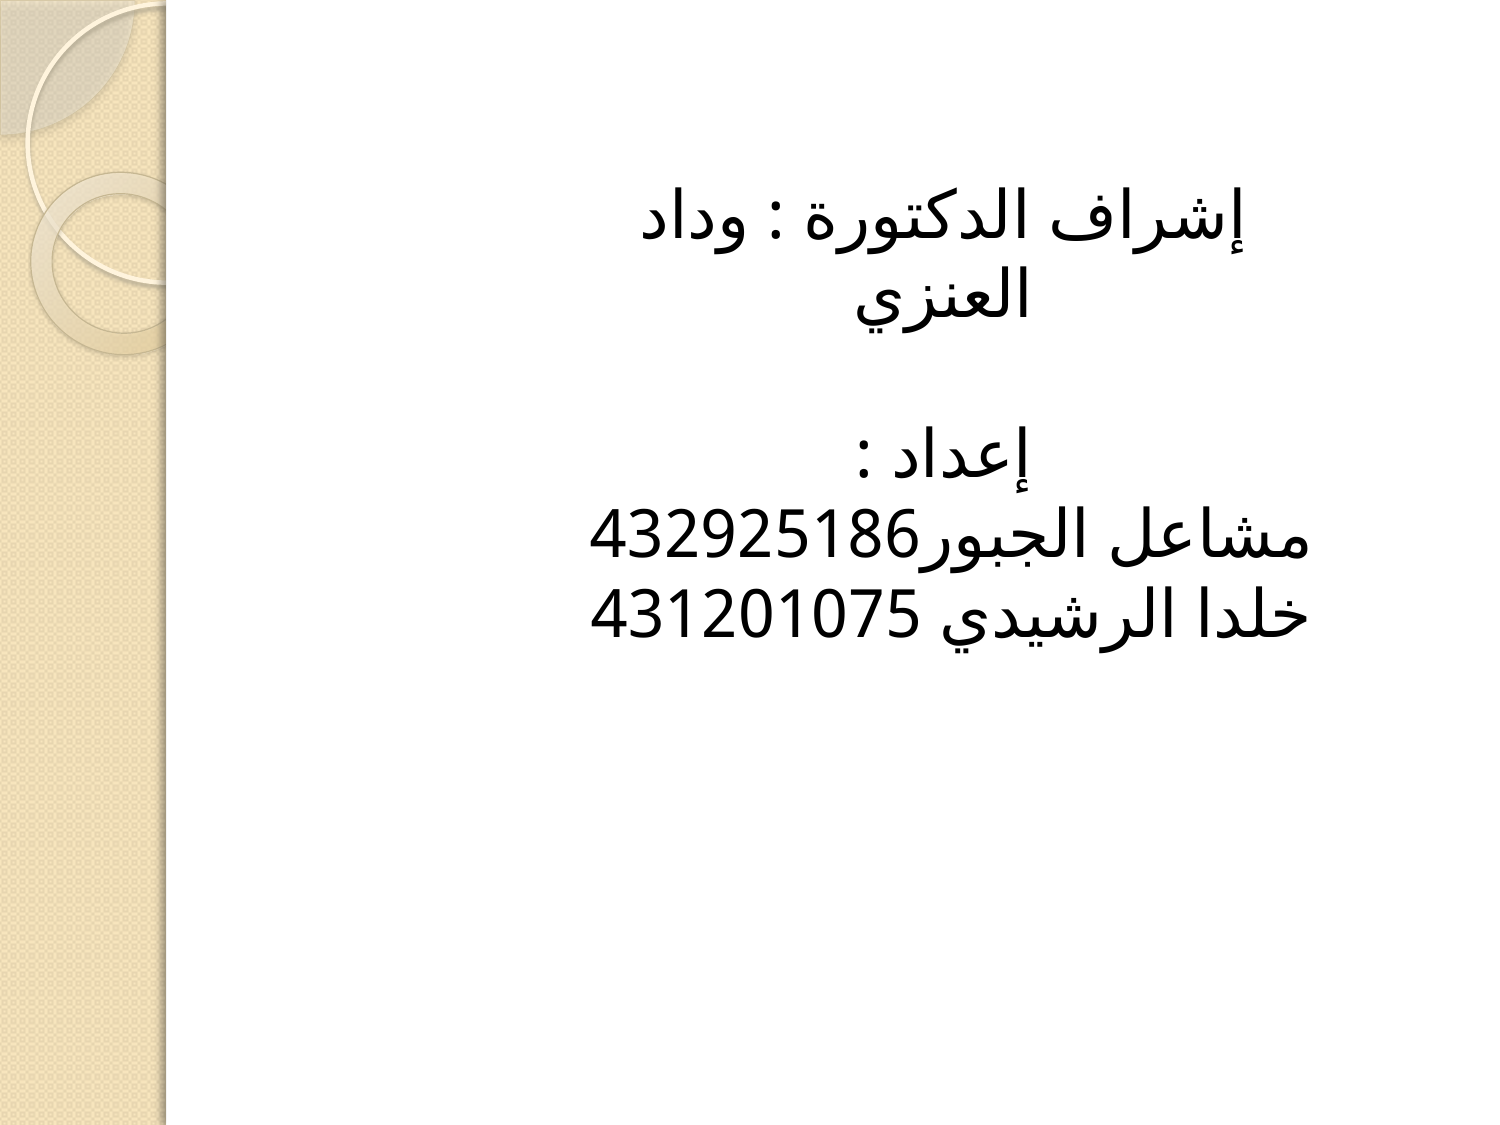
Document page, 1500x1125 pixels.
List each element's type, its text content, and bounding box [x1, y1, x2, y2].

text_box إشراف الدكتورة : وداد العنزي إعداد : مشاعل الجبور432925186 خلدا الرشيدي 431201075 [527, 163, 1360, 659]
